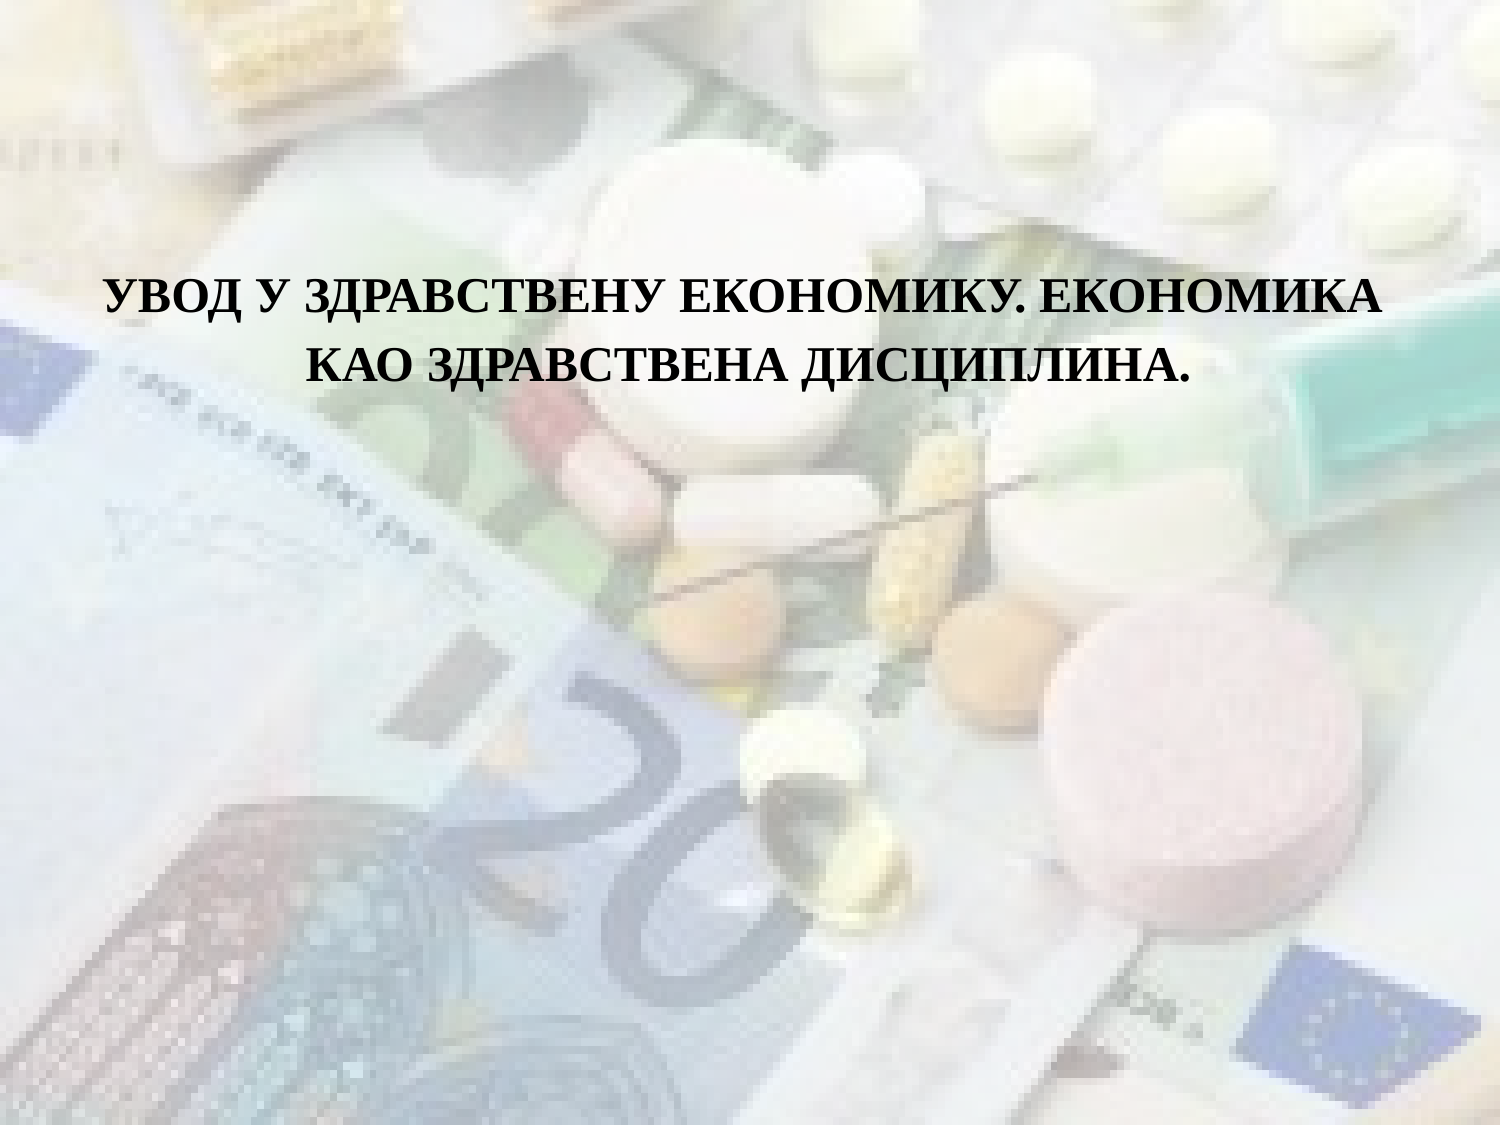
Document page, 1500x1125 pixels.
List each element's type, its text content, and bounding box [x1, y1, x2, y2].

subtitle УВОД У ЗДРАВСТВЕНУ ЕКОНОМИКУ. ЕКОНОМИКА КАО ЗДРАВСТВЕНА ДИСЦИПЛИНА. [64, 184, 1420, 790]
